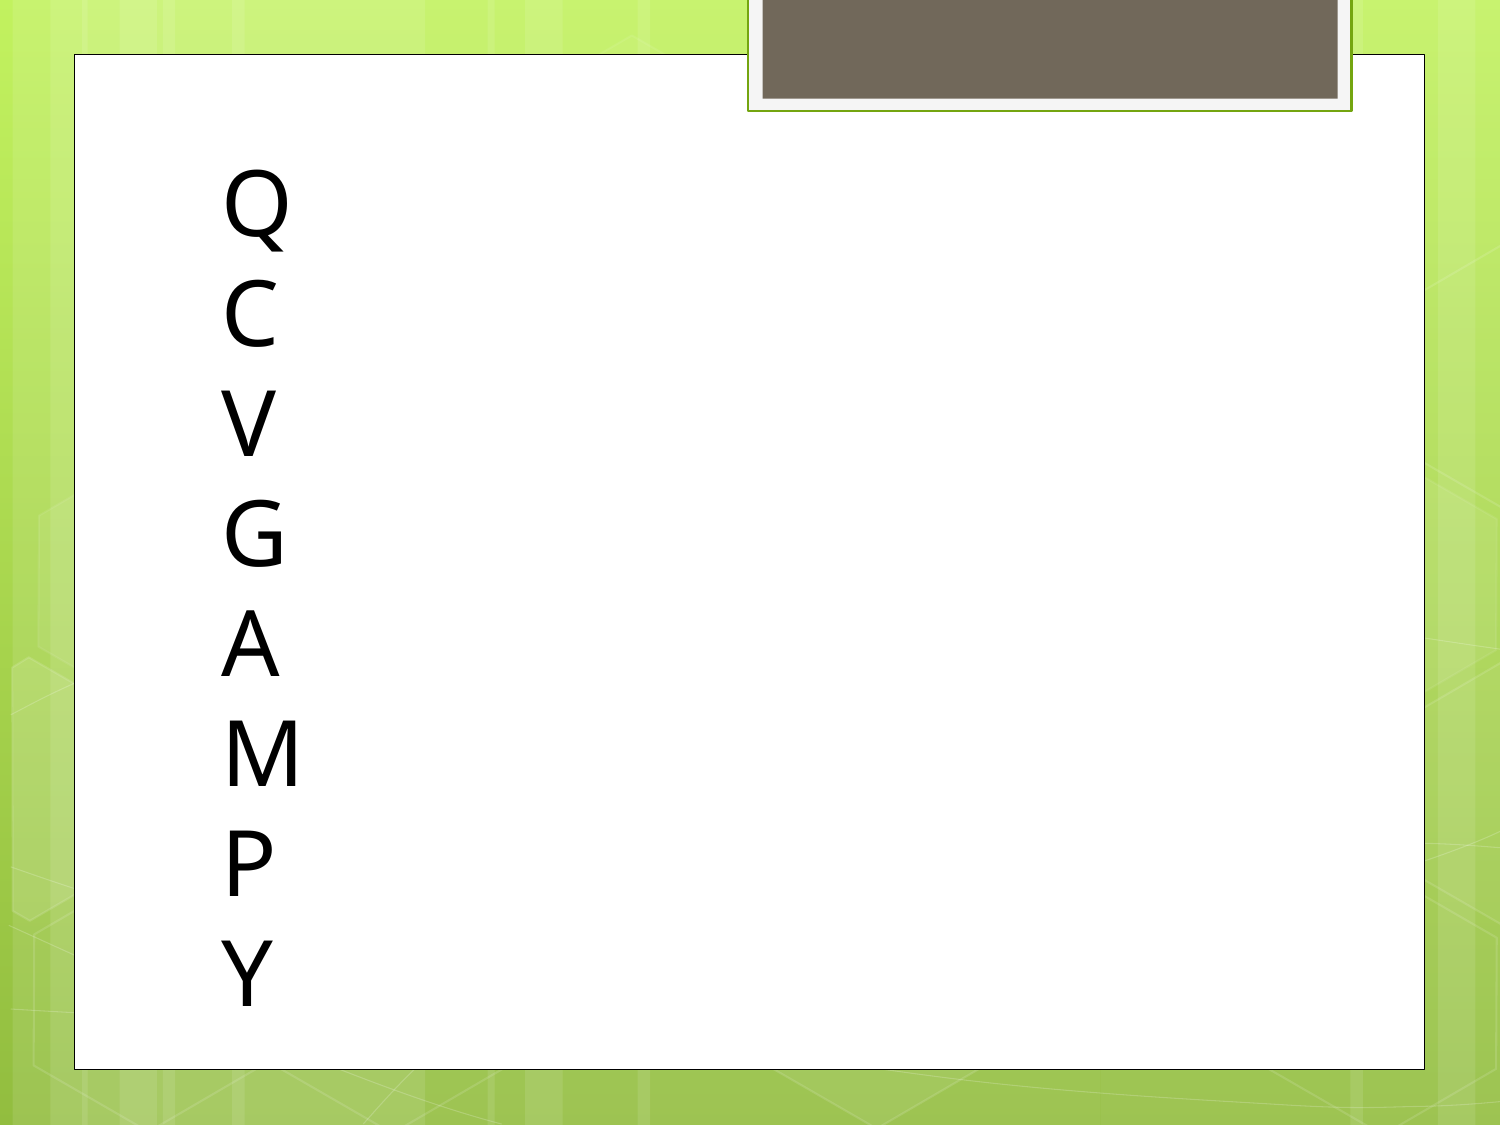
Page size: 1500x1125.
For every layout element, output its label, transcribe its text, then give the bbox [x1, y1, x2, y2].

text_box Q C V G A M P Y [206, 137, 1306, 1032]
